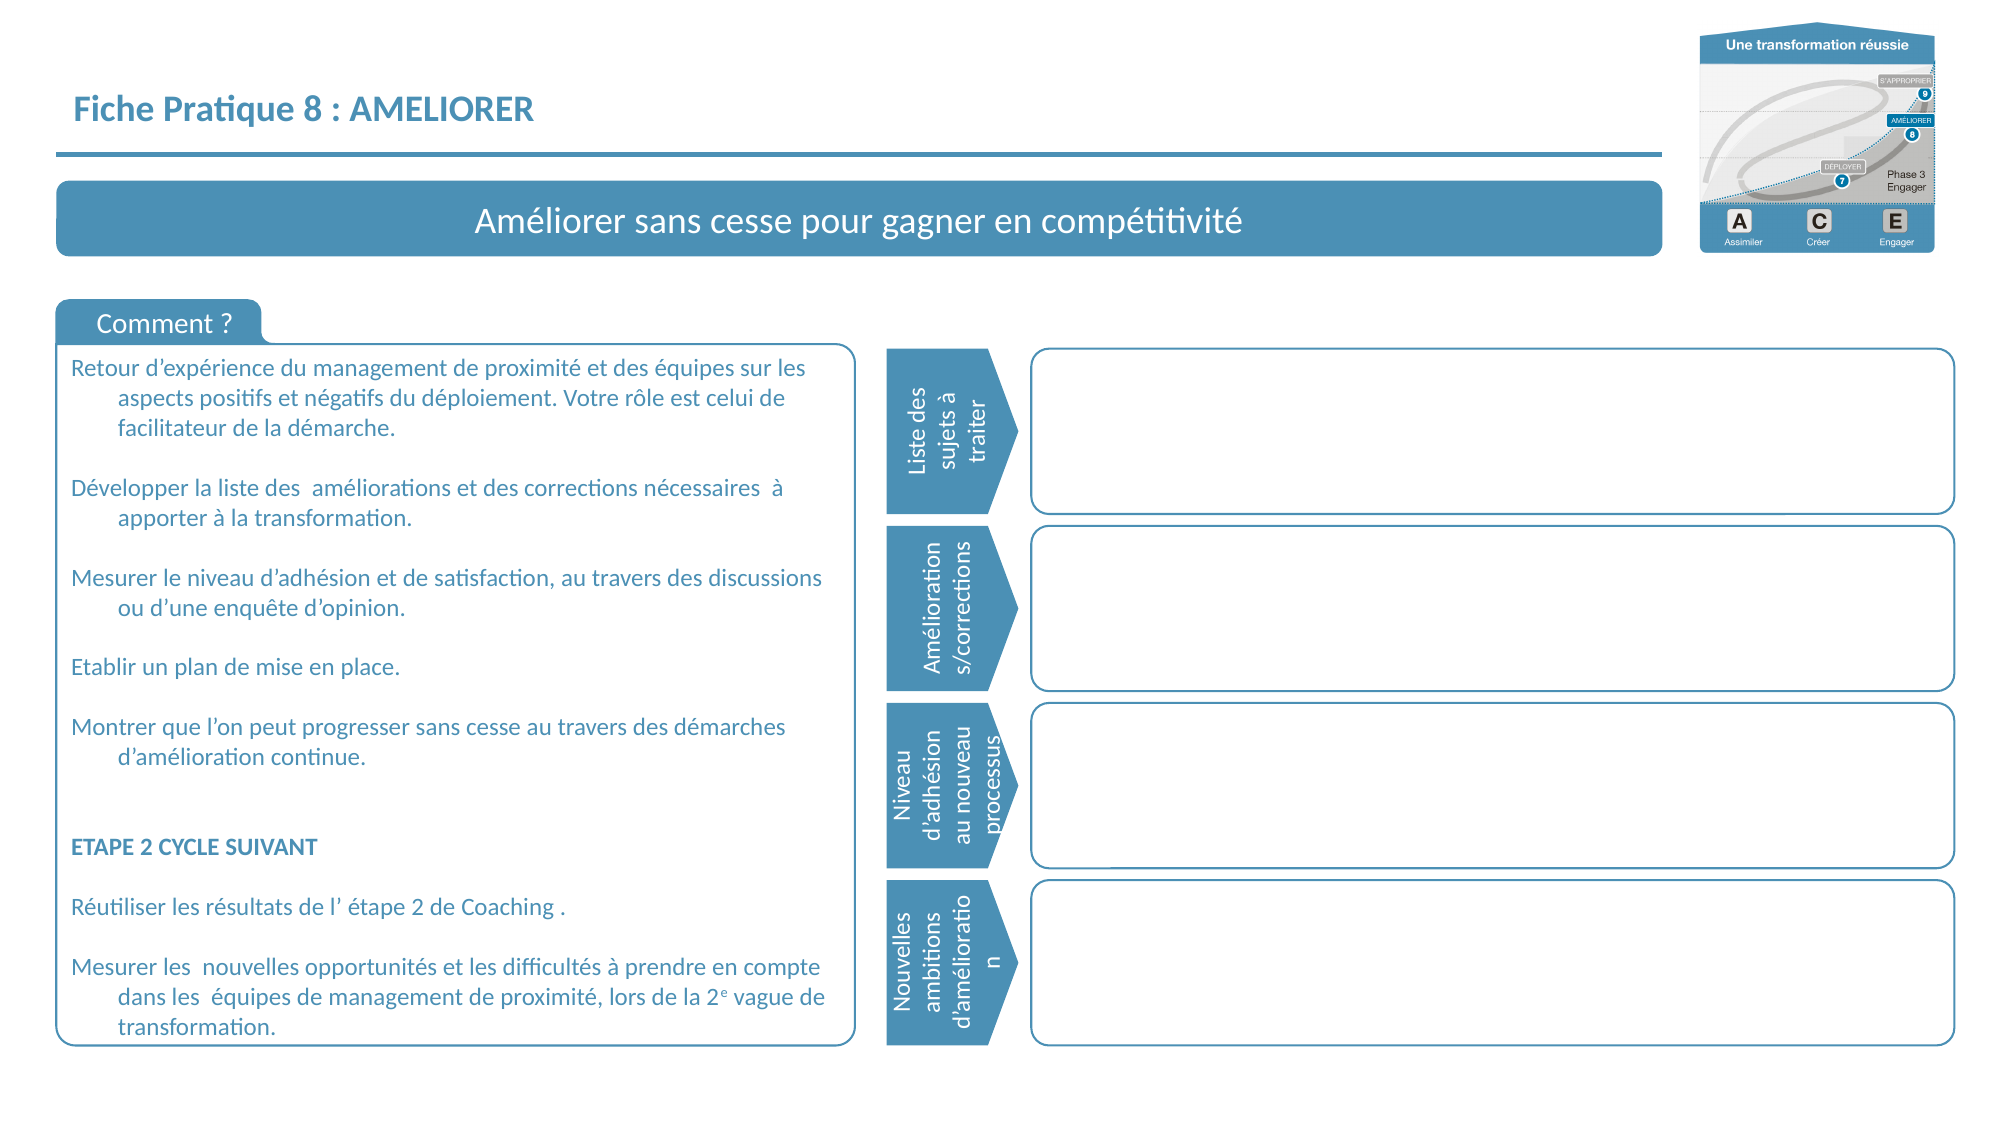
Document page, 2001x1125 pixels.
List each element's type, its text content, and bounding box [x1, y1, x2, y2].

text_box Fiche Pratique 8 : AMELIORER [58, 76, 550, 136]
text_box Améliorer sans cesse pour gagner en compétitivité [55, 179, 1664, 258]
text_box [1030, 347, 1956, 516]
picture [1697, 20, 1939, 257]
text_box [1030, 524, 1956, 693]
text_box Niveau d’adhésion au nouveau processus [885, 701, 1020, 870]
text_box Liste des sujets à traiter [885, 347, 1020, 516]
text_box [1030, 701, 1956, 870]
text_box [1030, 879, 1956, 1047]
text_box Comment ? [55, 299, 275, 343]
text_box Retour d’expérience du management de proximité et des équipes sur les aspects positifs et négatifs du déploiement. Votre rôle est celui de facilitateur de la démarche. Développer la liste des améliorations et des corrections nécessaires à apporter à la transformation. Mesurer le niveau d’adhésion et de satisfaction, au travers des discussions ou d’une enquête d’opinion. Etablir un plan de mise en place. Montrer que l’on peut progresser sans cesse au travers des démarches d’amélioration continue. ETAPE 2 CYCLE SUIVANT Réutiliser les résultats de l’ étape 2 de Coaching . Mesurer les nouvelles opportunités et les difficultés à prendre en compte dans les équipes de management de proximité, lors de la 2e vague de transformation. [55, 343, 856, 1047]
text_box Nouvelles ambitions d’amélioration [885, 879, 1020, 1047]
text_box Améliorations/corrections [885, 524, 1020, 693]
